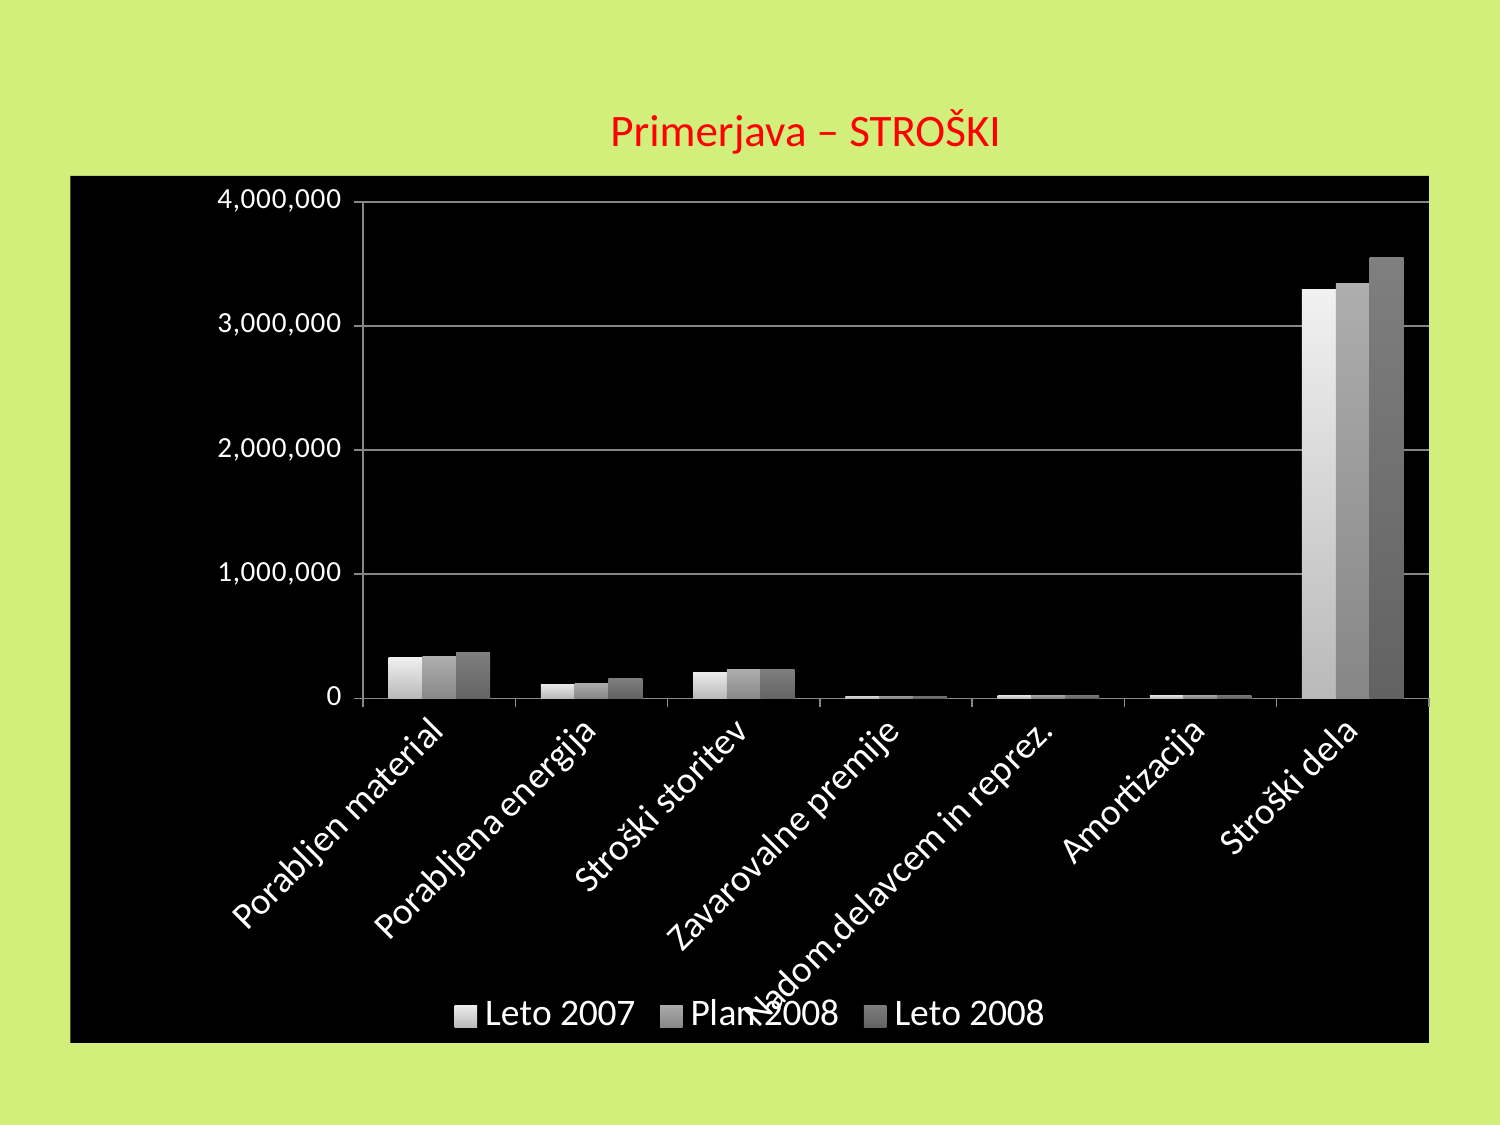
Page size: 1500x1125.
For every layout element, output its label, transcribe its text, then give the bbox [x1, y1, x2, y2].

chart [70, 175, 1430, 1044]
title Primerjava – STROŠKI [234, 93, 1388, 174]
